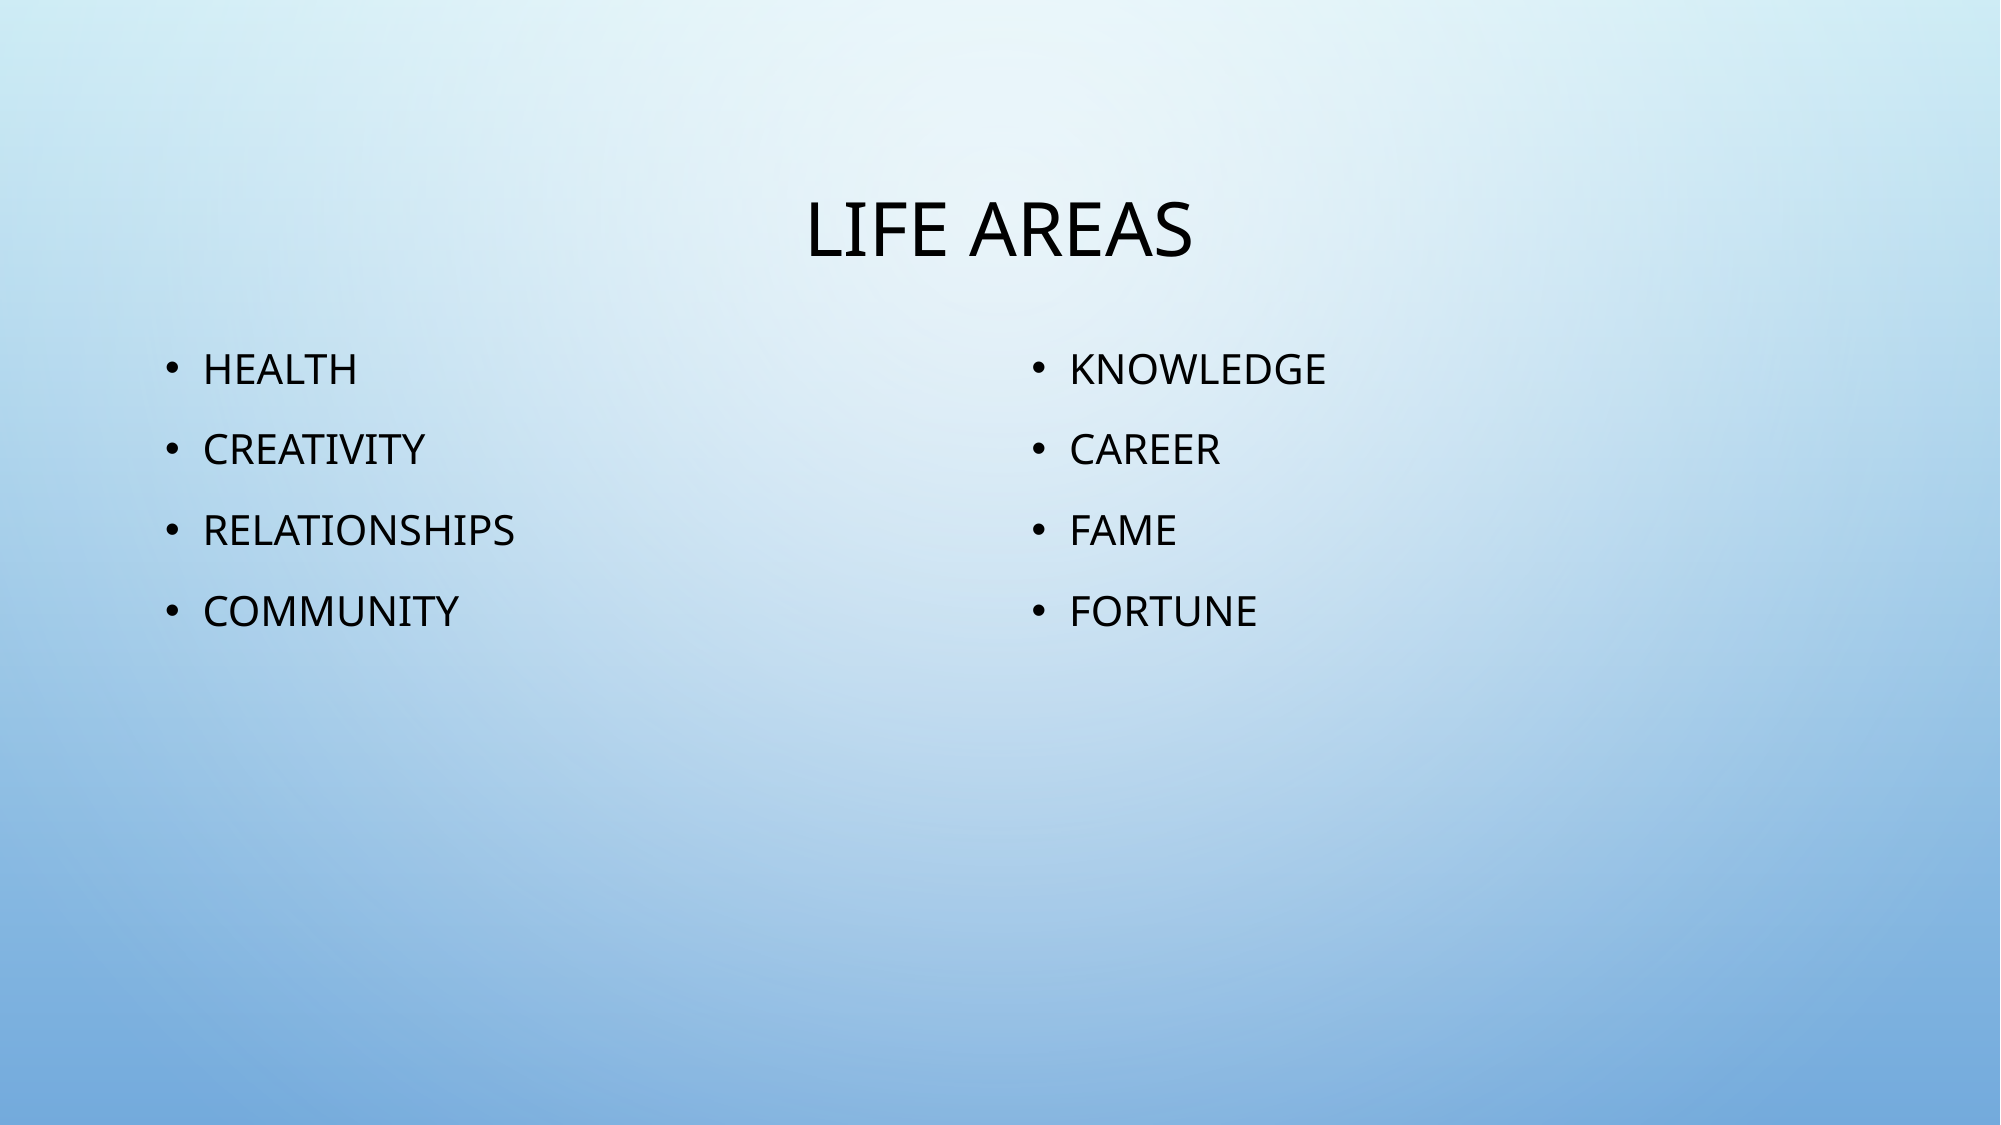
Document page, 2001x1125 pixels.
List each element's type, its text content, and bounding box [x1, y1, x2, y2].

list Health Creativity Relationships Community [150, 324, 984, 1000]
list Knowledge Career Fame Fortune [1016, 324, 1850, 1000]
title Life Areas [149, 101, 1851, 364]
